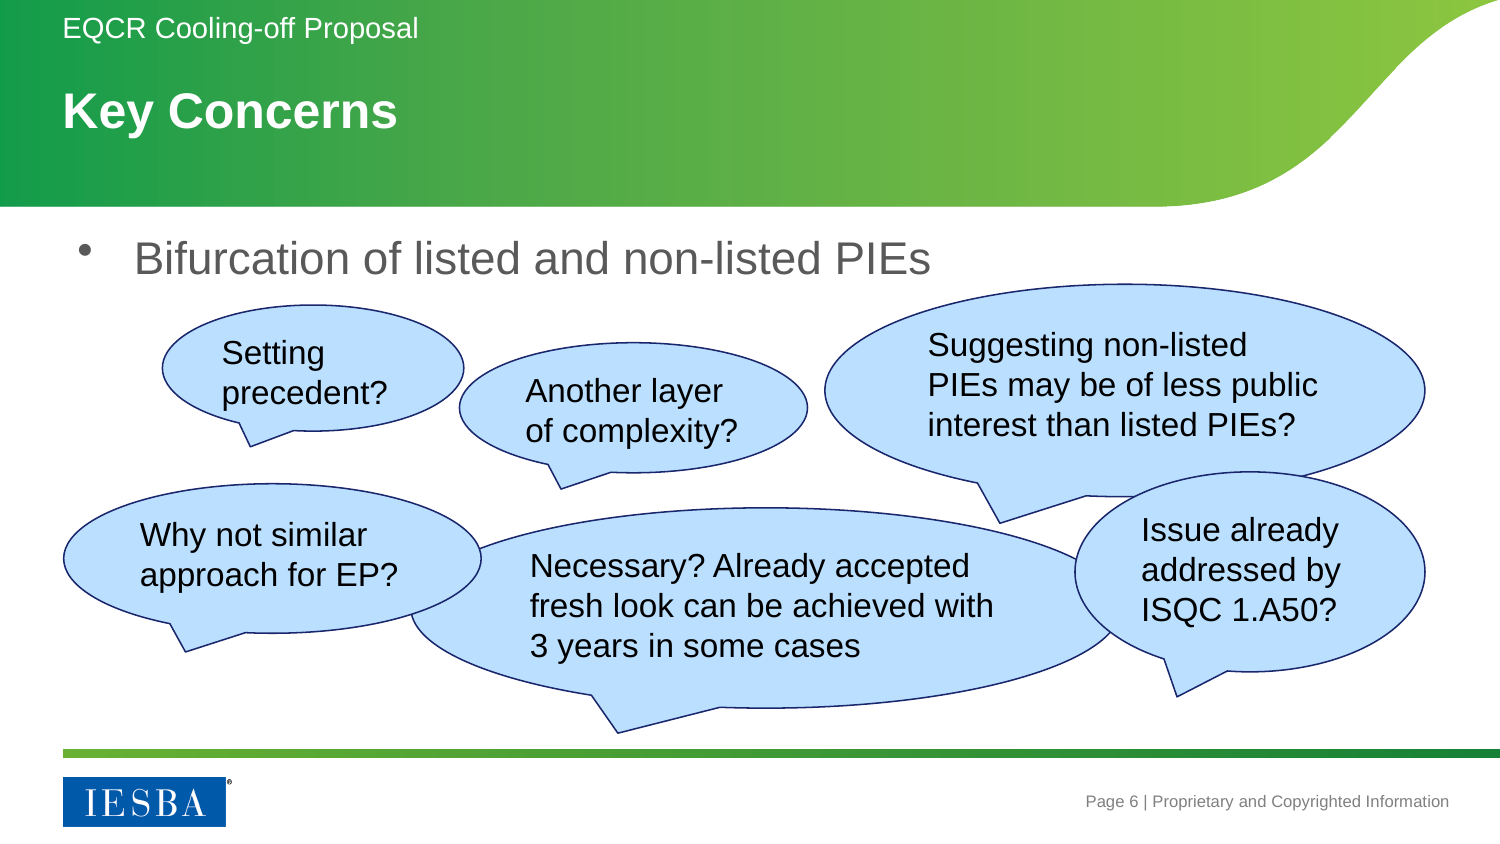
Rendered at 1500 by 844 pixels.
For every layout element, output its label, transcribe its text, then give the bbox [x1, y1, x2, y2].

text_box Suggesting non-listed PIEs may be of less public interest than listed PIEs? [824, 284, 1425, 524]
text_box Issue already addressed by ISQC 1.A50? [1074, 471, 1426, 697]
list Bifurcation of listed and non-listed PIEs [62, 220, 1488, 747]
text_box Another layer of complexity? [459, 342, 808, 490]
picture [0, 0, 1500, 207]
picture [63, 777, 232, 827]
subtitle EQCR Cooling-off Proposal [62, 9, 500, 38]
text_box Necessary? Already accepted fresh look can be achieved with 3 years in some cases [411, 507, 1110, 734]
title Key Concerns [62, 75, 1300, 142]
text_box Setting precedent? [162, 305, 464, 447]
text_box Why not similar approach for EP? [63, 483, 482, 652]
